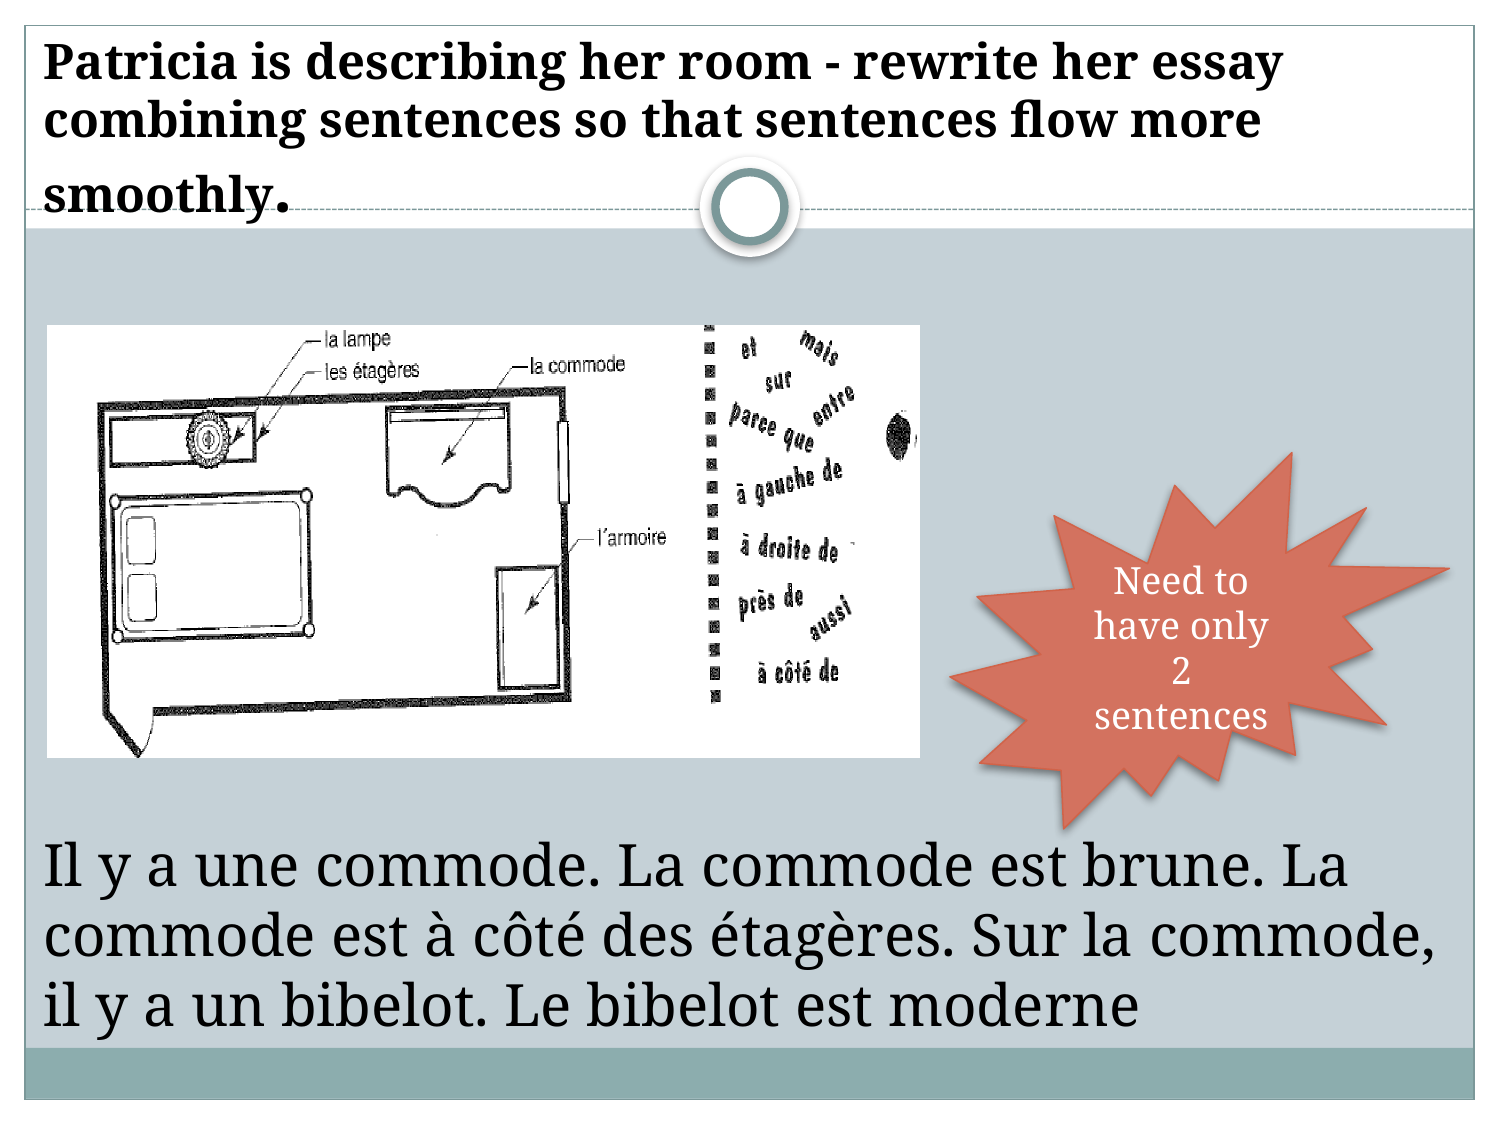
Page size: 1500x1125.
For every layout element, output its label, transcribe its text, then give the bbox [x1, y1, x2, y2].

title Patricia is describing her room - rewrite her essay combining sentences so that sentences flow more smoothly. [28, 21, 1500, 234]
picture [47, 325, 920, 759]
text_box Il y a une commode. La commode est brune. La commode est à côté des étagères. Sur la commode, il y a un bibelot. Le bibelot est moderne [28, 821, 1500, 1046]
text_box Need to have only 2 sentences [949, 451, 1451, 830]
